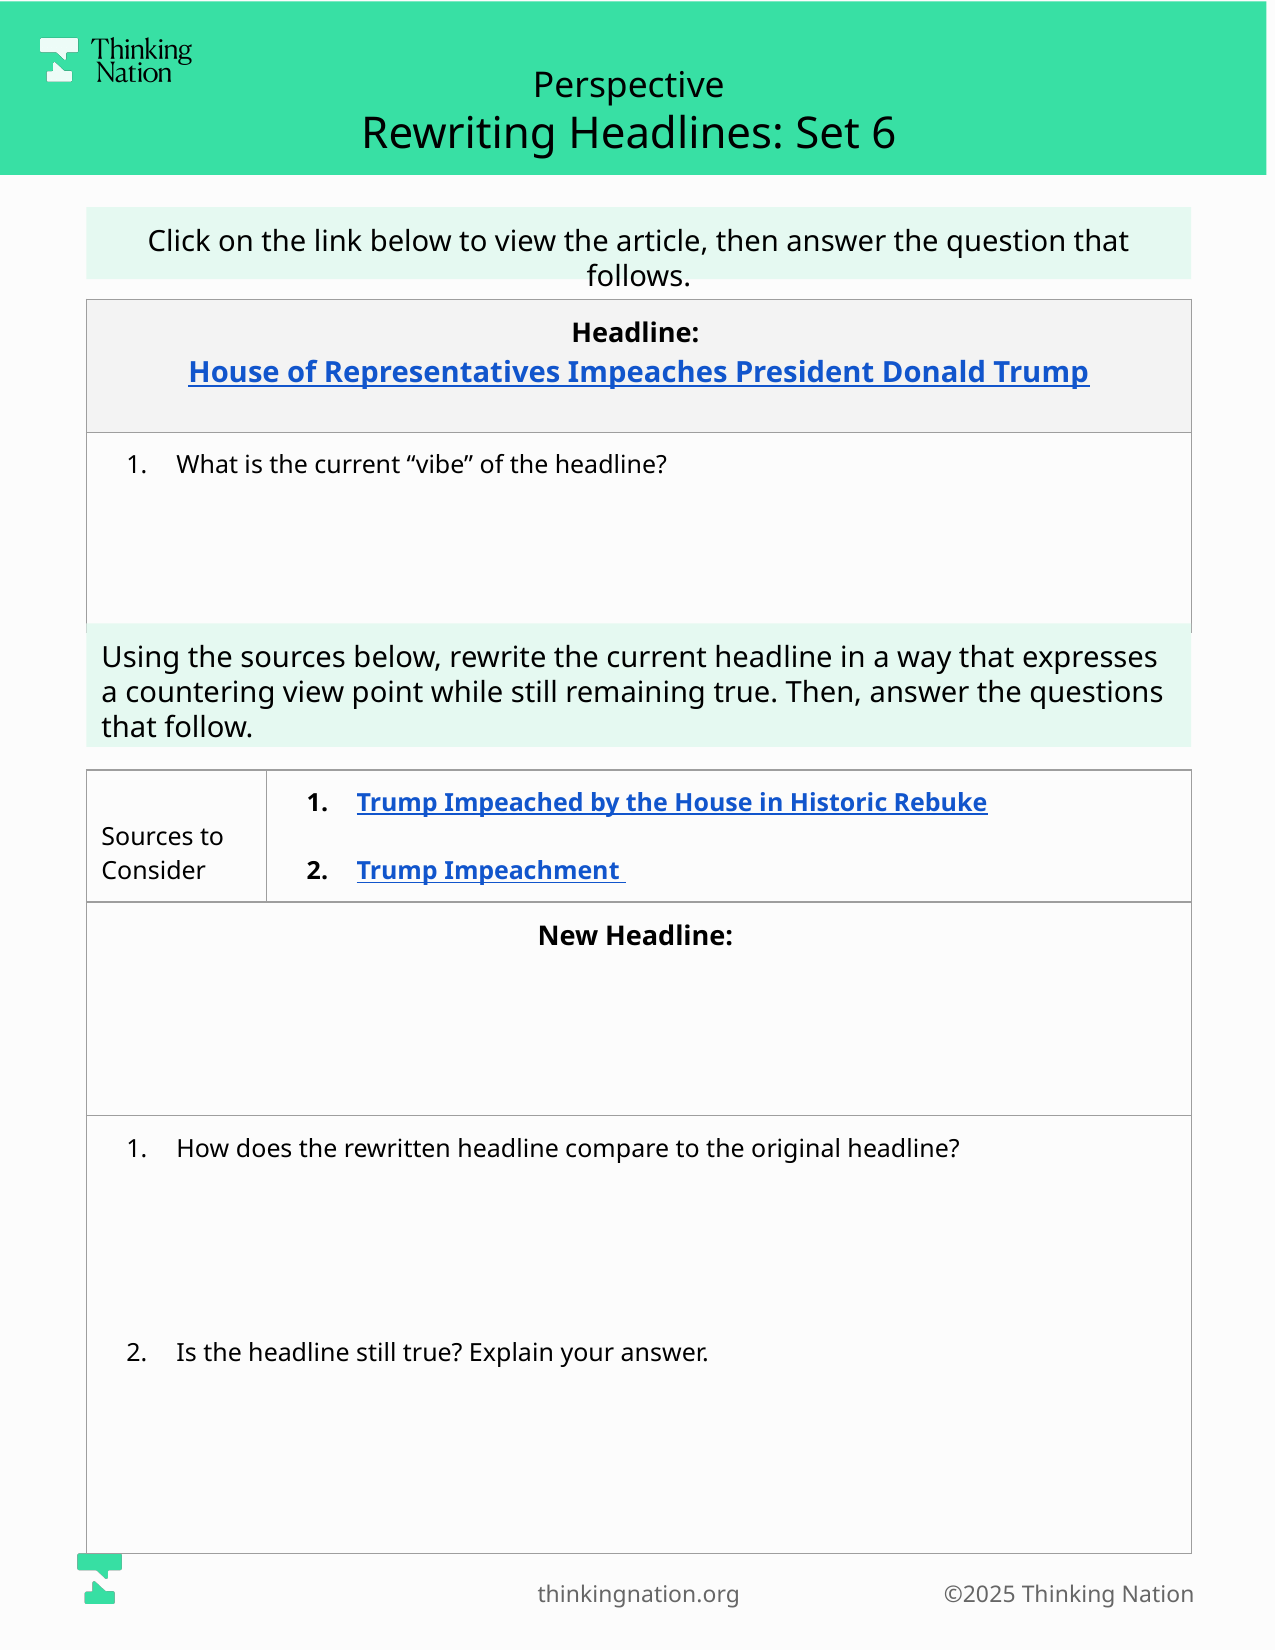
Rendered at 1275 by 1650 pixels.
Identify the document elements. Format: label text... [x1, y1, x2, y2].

table_header Sources to Consider [87, 771, 266, 901]
text_box Click on the link below to view the article, then answer the question that follows. [86, 207, 1192, 280]
table_cell New Headline: [87, 903, 1191, 1115]
picture [22, 23, 197, 96]
picture [63, 1542, 135, 1615]
text_box Using the sources below, rewrite the current headline in a way that expresses a countering view point while still remaining true. Then, answer the questions that follow. [86, 623, 1192, 747]
table_header Trump Impeached by the House in Historic Rebuke Trump Impeachment [267, 771, 1191, 901]
table_header Headline: House of Representatives Impeaches President Donald Trump [87, 300, 1191, 432]
text_box thinkingnation.org [488, 1563, 790, 1614]
table_cell How does the rewritten headline compare to the original headline? Is the headline still true? Explain your answer. [87, 1116, 1191, 1553]
text_box ©2025 Thinking Nation [909, 1563, 1211, 1614]
text_box Perspective Rewriting Headlines: Set 6 [0, 1, 1267, 175]
table_cell What is the current “vibe” of the headline? [87, 433, 1191, 623]
